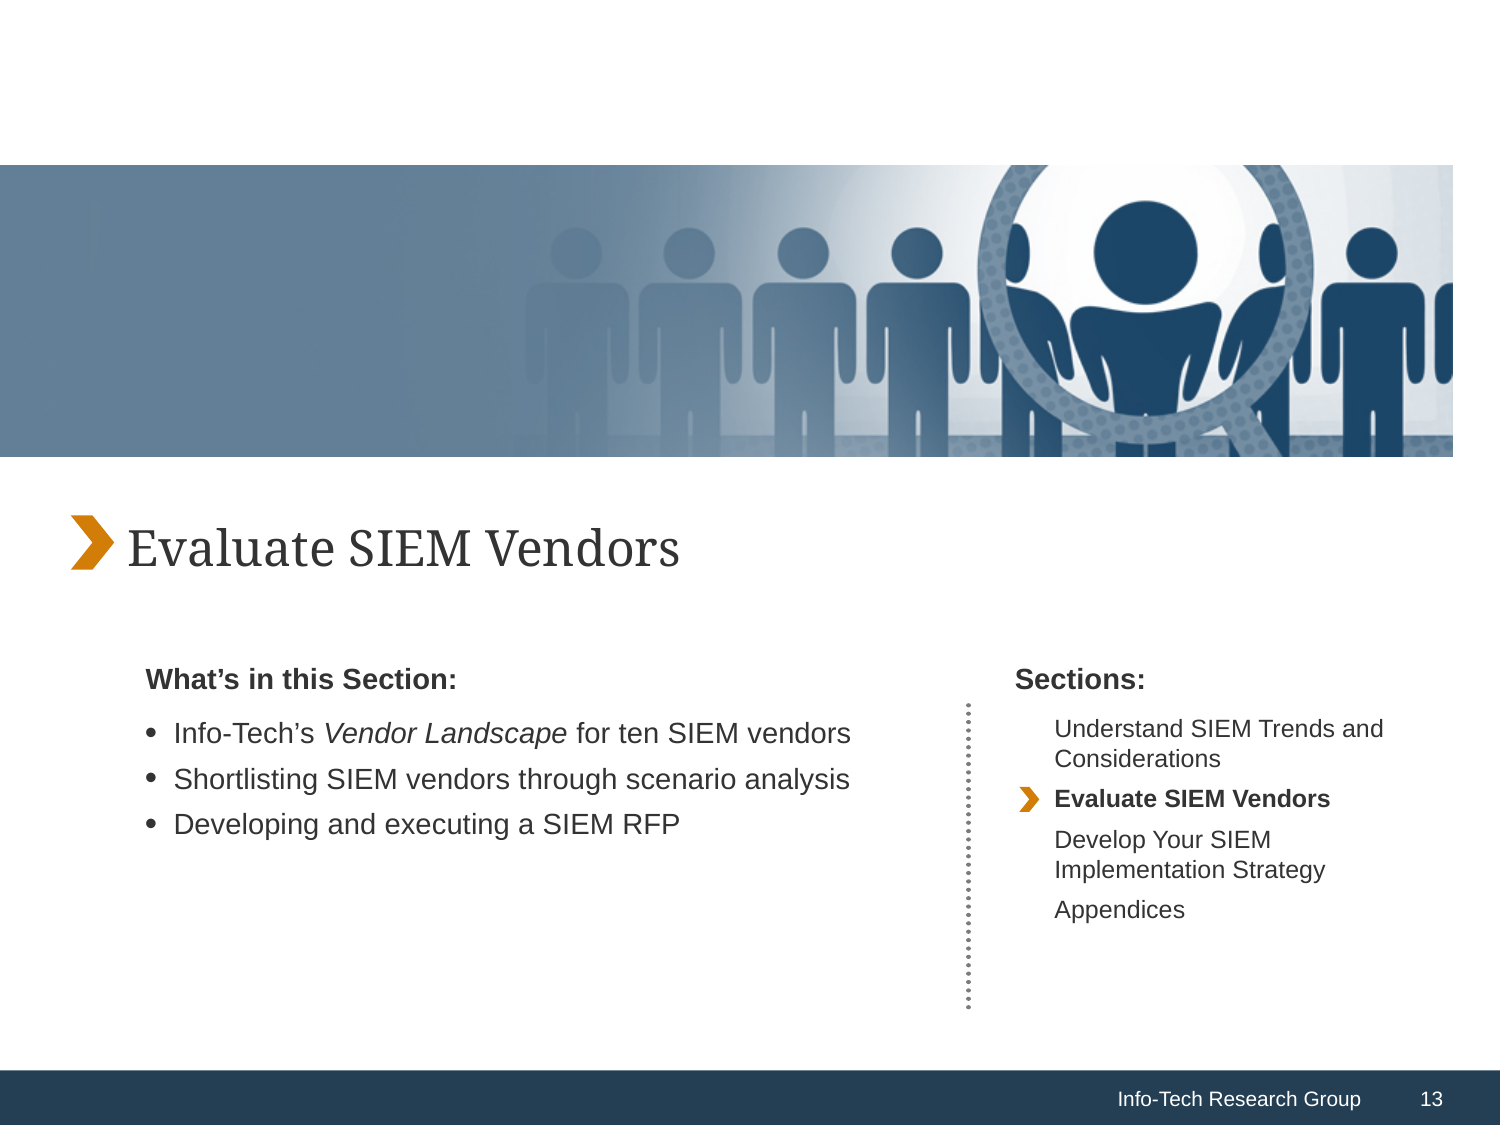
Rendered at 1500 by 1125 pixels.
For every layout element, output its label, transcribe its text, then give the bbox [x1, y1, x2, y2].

list Understand SIEM Trends and Considerations Evaluate SIEM Vendors Develop Your SIEM Implementation Strategy Appendices [1039, 704, 1429, 1024]
picture [0, 165, 1453, 457]
list Evaluate SIEM Vendors [112, 501, 1336, 611]
text_box [1017, 784, 1039, 814]
text_box [68, 513, 112, 572]
list Info-Tech’s Vendor Landscape for ten SIEM vendors Shortlisting SIEM vendors through scenario analysis Developing and executing a SIEM RFP [129, 707, 892, 1021]
